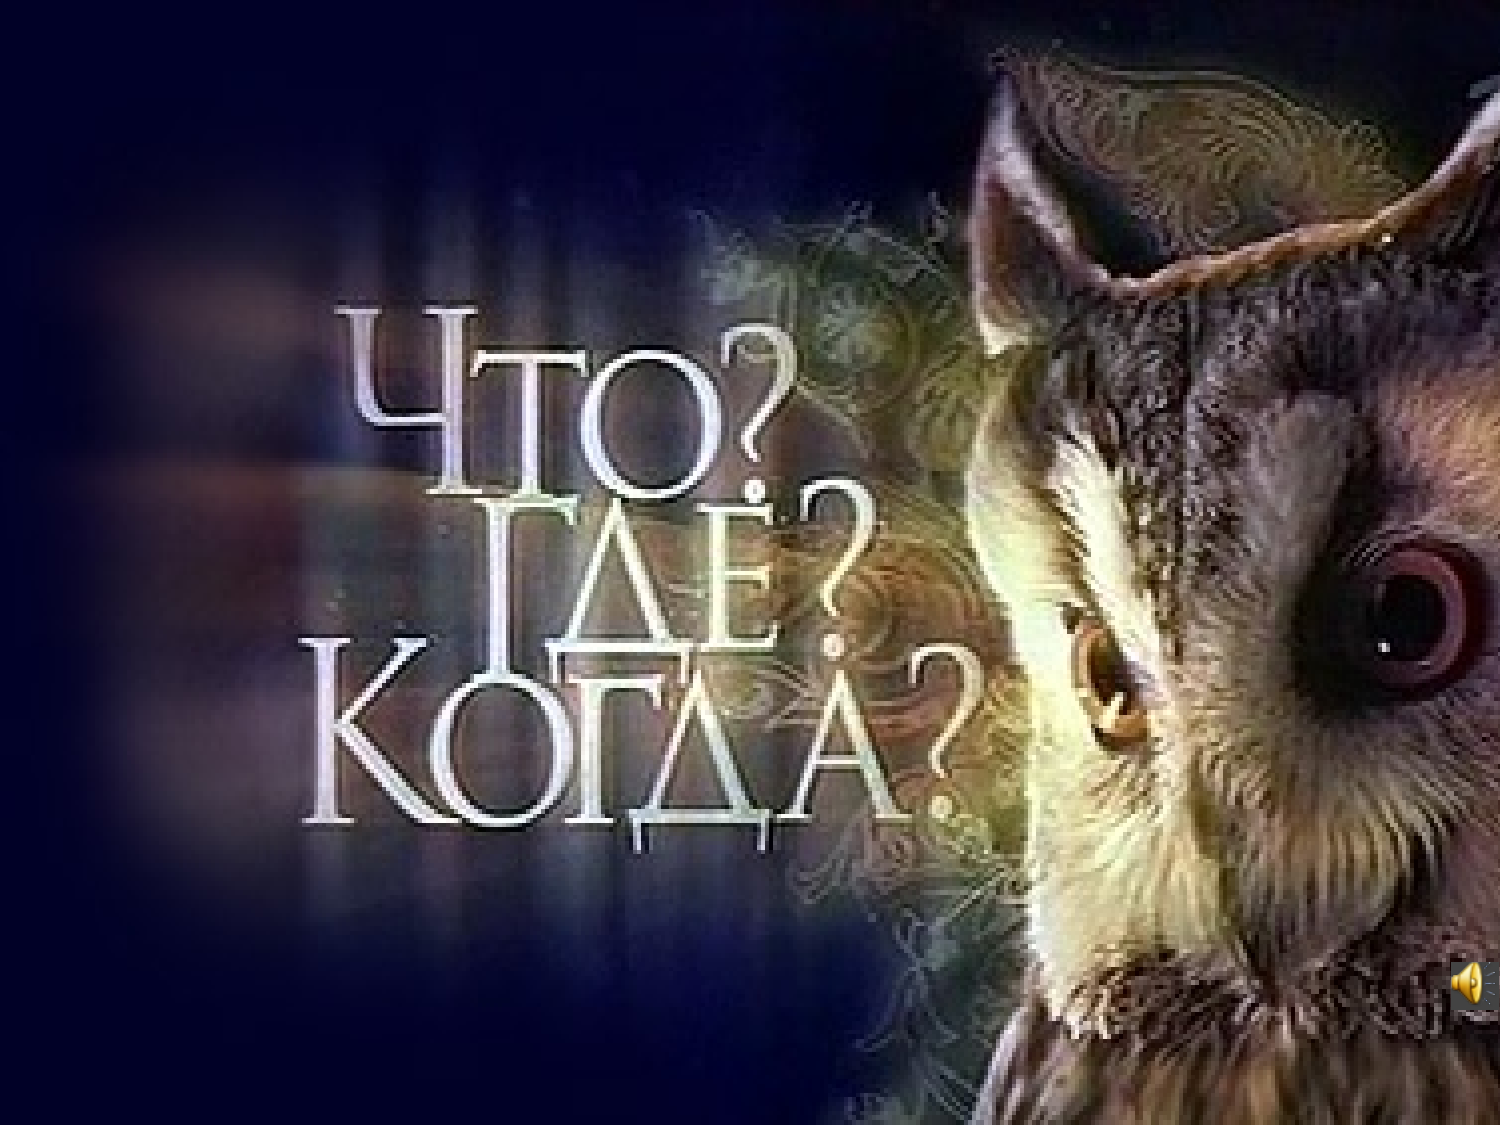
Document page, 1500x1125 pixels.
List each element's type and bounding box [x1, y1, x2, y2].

list [1451, 962, 1499, 1009]
list [3, 3, 1500, 1122]
